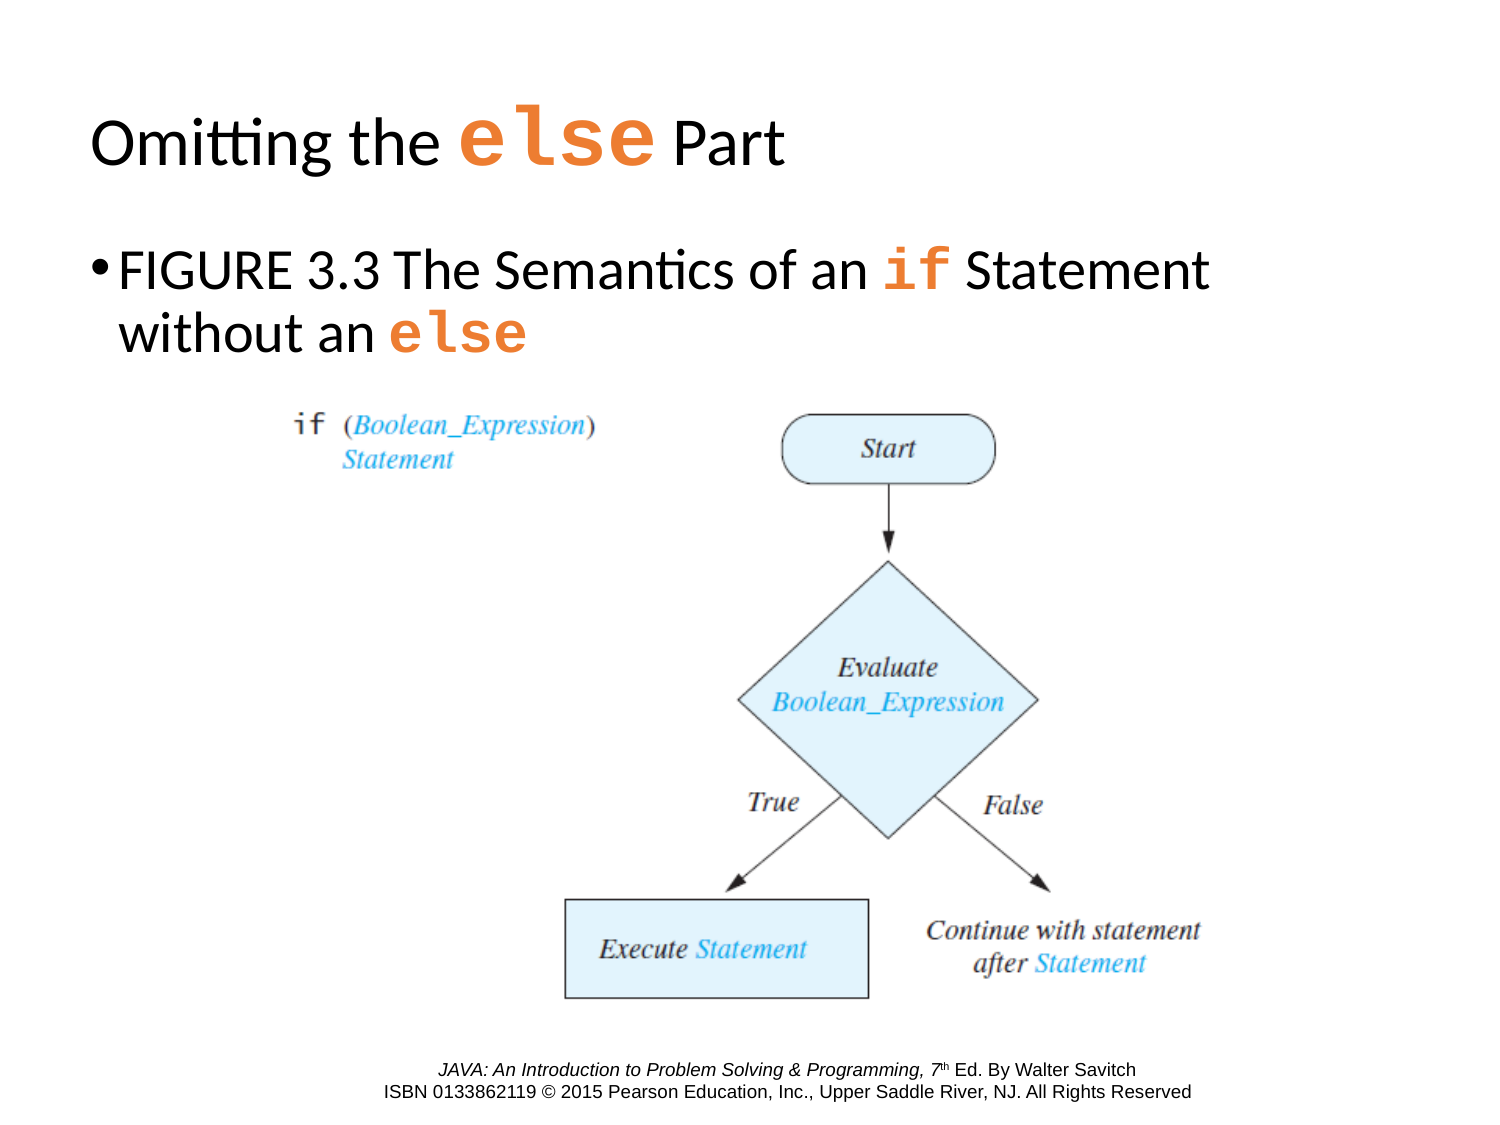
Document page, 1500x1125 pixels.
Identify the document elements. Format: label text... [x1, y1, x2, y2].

list FIGURE 3.3 The Semantics of an if Statement without an else [75, 231, 1425, 387]
picture [284, 399, 1216, 1007]
title Omitting the else Part [75, 76, 1425, 202]
